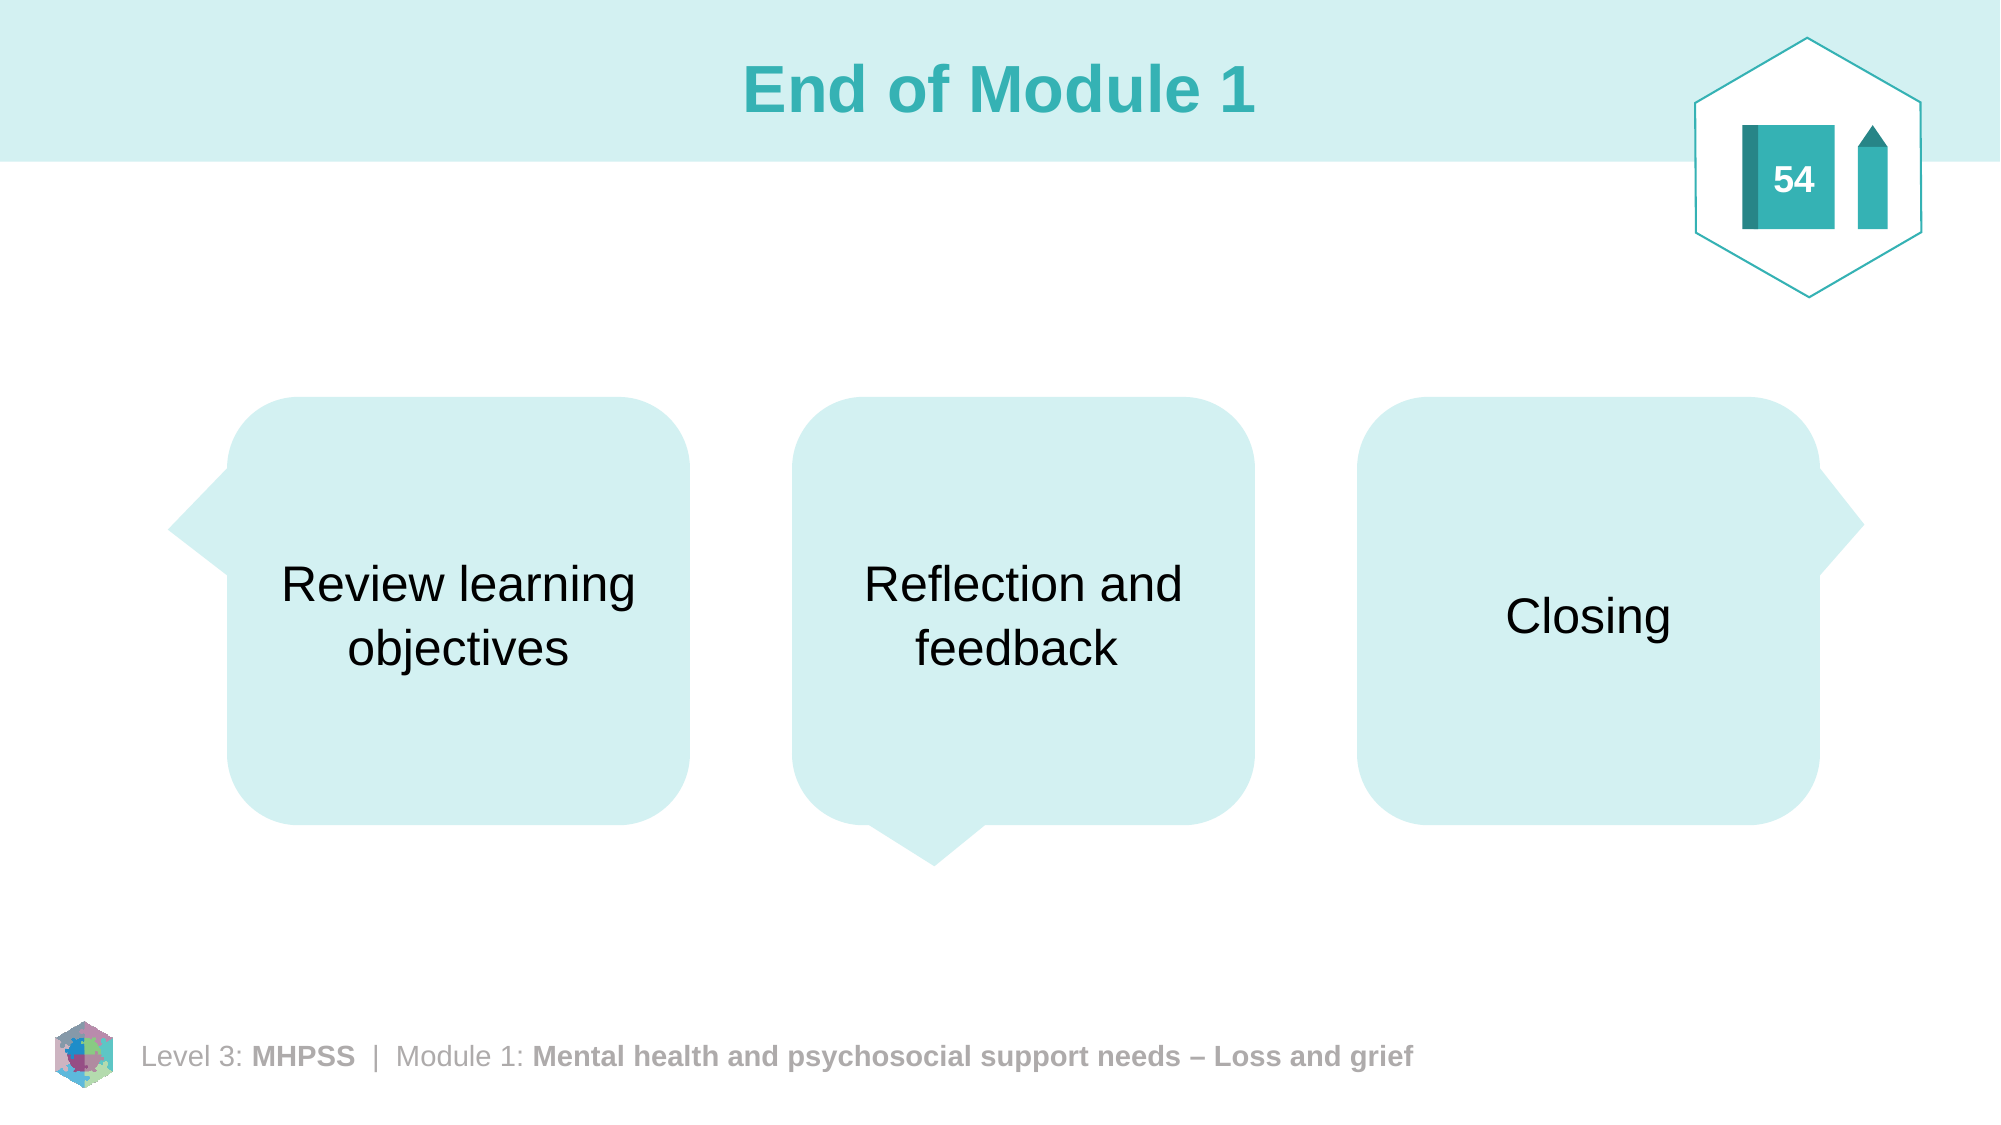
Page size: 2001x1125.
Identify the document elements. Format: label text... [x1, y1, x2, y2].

picture [55, 1021, 113, 1088]
text_box Closing [1357, 396, 1865, 826]
text_box Review learning objectives [167, 396, 690, 826]
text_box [1639, 5, 1978, 330]
title End of Module 1 [137, 19, 1634, 163]
text_box Reflection and feedback [791, 396, 1255, 867]
